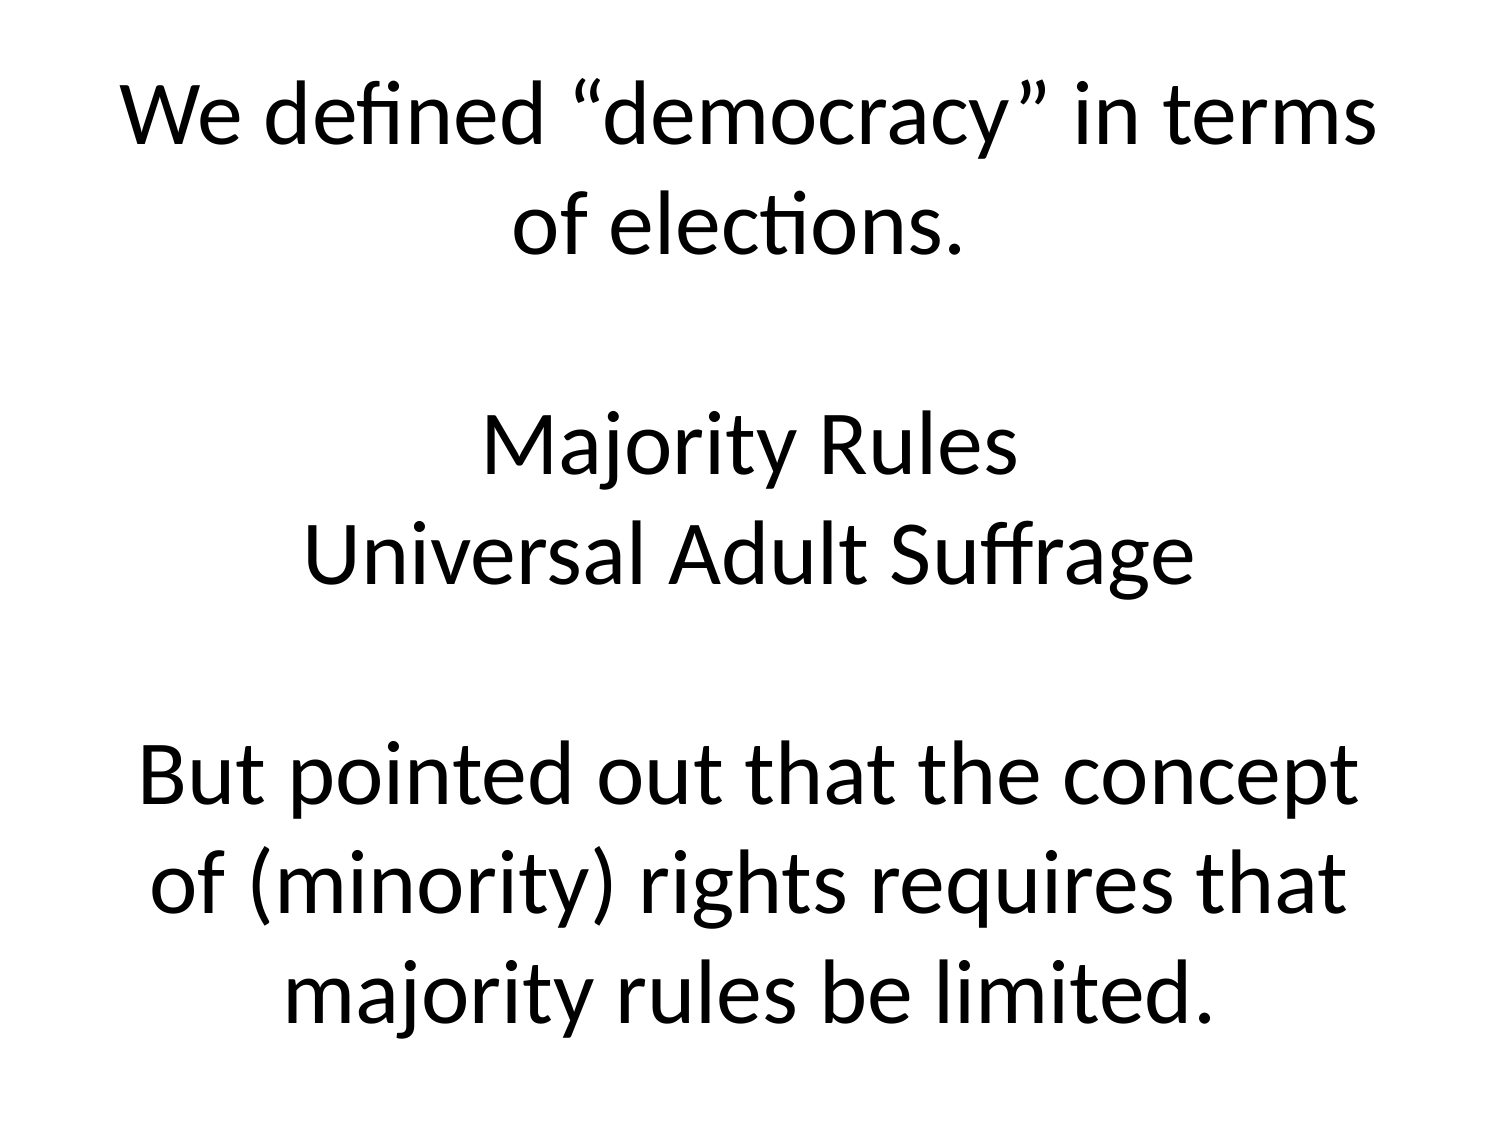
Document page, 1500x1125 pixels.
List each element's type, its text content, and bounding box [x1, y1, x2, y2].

title We defined “democracy” in terms of elections. Majority Rules Universal Adult Suffrage But pointed out that the concept of (minority) rights requires that majority rules be limited. [74, 44, 1426, 1051]
